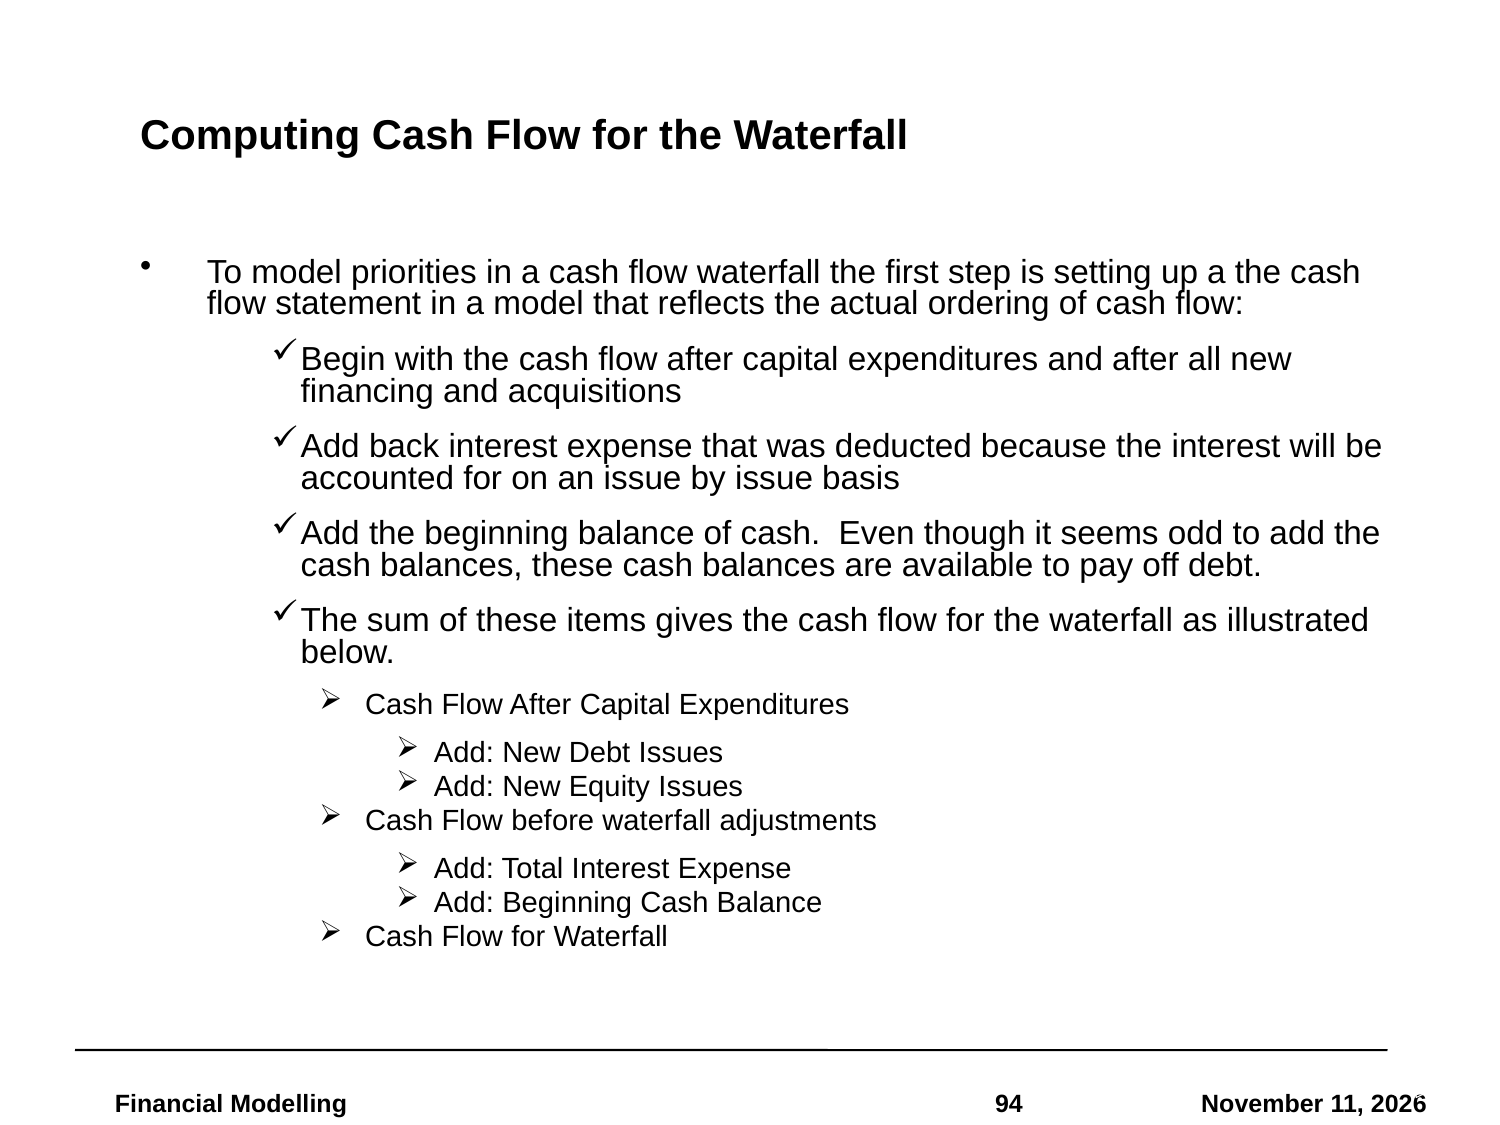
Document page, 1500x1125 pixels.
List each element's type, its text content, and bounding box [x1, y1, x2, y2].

title Computing Cash Flow for the Waterfall [124, 99, 1413, 226]
list To model priorities in a cash flow waterfall the first step is setting up a the cash flow statement in a model that reflects the actual ordering of cash flow: Begin with the cash flow after capital expenditures and after all new financing and acquisitions Add back interest expense that was deducted because the interest will be accounted for on an issue by issue basis Add the beginning balance of cash. Even though it seems odd to add the cash balances, these cash balances are available to pay off debt. The sum of these items gives the cash flow for the waterfall as illustrated below. Cash Flow After Capital Expenditures Add: New Debt Issues Add: New Equity Issues Cash Flow before waterfall adjustments Add: Total Interest Expense Add: Beginning Cash Balance Cash Flow for Waterfall [124, 249, 1413, 1001]
